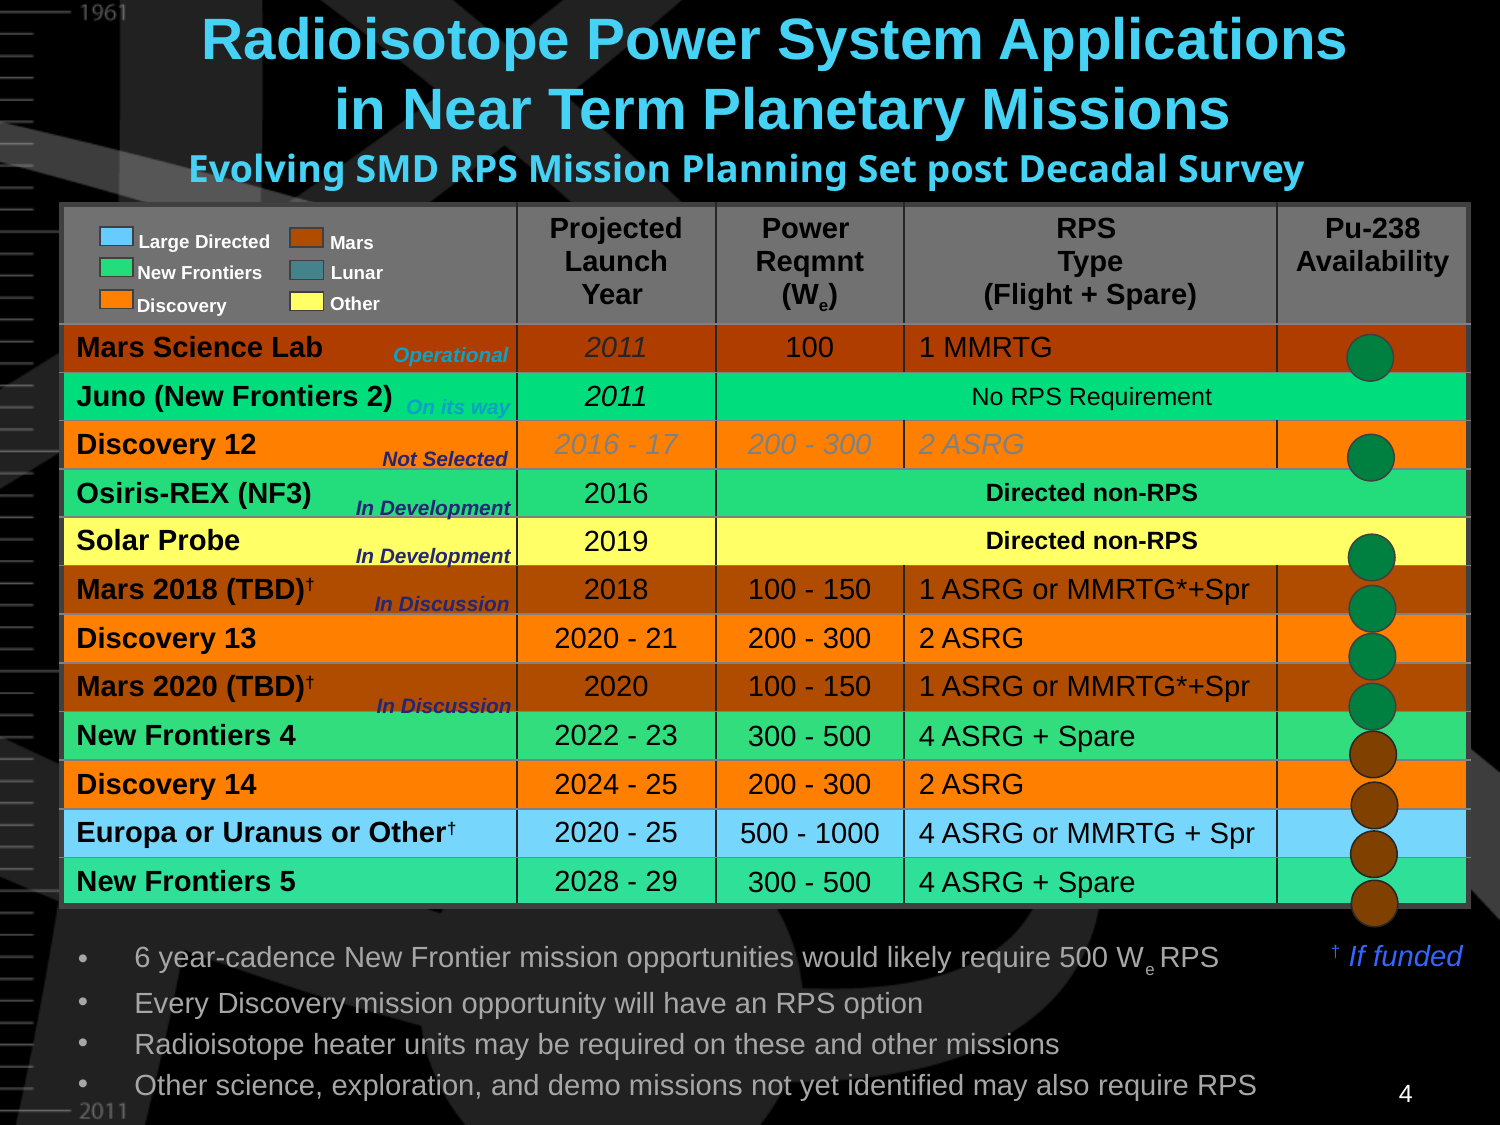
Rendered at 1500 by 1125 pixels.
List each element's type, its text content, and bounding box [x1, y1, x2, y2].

table_cell 2016 - 17 [518, 421, 715, 468]
table_cell 300 - 500 [717, 712, 903, 759]
table_cell Solar Probe [64, 518, 516, 565]
table_cell Discovery 13 [64, 615, 516, 662]
table_cell 100 - 150 [717, 566, 903, 613]
table_header Pu-238 Availability [1278, 207, 1466, 323]
title Radioisotope Power System Applications in Near Term Planetary Missions [50, 20, 1500, 122]
text_box [1349, 683, 1396, 730]
table_header Power Reqmnt (We) [717, 207, 903, 323]
table_cell No RPS Requirement [717, 373, 1466, 420]
table_cell [1278, 421, 1466, 468]
table_header [64, 207, 516, 323]
table_cell 2022 - 23 [518, 712, 715, 759]
text_box In Discussion [359, 583, 525, 623]
table_header Projected Launch Year [518, 207, 715, 323]
table_cell [1278, 664, 1466, 711]
text_box [1350, 830, 1398, 878]
table_cell [1278, 761, 1466, 808]
table_cell Osiris-REX (NF3) [64, 470, 516, 516]
table_cell 1 ASRG or MMRTG*+Spr [905, 566, 1276, 613]
text_box † If funded [1315, 930, 1478, 980]
table_cell Mars 2018 (TBD)† [64, 566, 516, 613]
table_cell [1373, 615, 1466, 662]
table_cell 1 MMRTG [905, 325, 1276, 372]
table_cell 2011 [518, 373, 715, 420]
table_header RPS Type (Flight + Spare) [905, 207, 1276, 323]
table_cell [1278, 325, 1466, 372]
table_cell Mars 2020 (TBD)† [64, 664, 516, 711]
text_box [1347, 434, 1395, 481]
table_cell [1278, 712, 1466, 759]
table_cell 2 ASRG [905, 615, 1276, 662]
table_cell Europa or Uranus or Other† [64, 810, 516, 857]
text_box In Development [341, 535, 526, 575]
text_box [1351, 782, 1398, 829]
table_cell [1278, 615, 1372, 662]
text_box [1349, 633, 1396, 680]
table_cell [1278, 810, 1466, 857]
table_cell 4 ASRG or MMRTG + Spr [905, 810, 1276, 857]
table_cell Mars Science Lab [64, 325, 516, 372]
table_cell 2016 [518, 470, 715, 516]
text_box [1349, 585, 1396, 633]
list 6 year-cadence New Frontier mission opportunities would likely require 500 We RPS Every Discovery mission opportunity will have an RPS option Radioisotope heater units may be required on these and other missions Other science, exploration, and demo missions not yet identified may also require RPS [63, 931, 1488, 1108]
table_cell 2018 [518, 566, 715, 613]
table_cell Directed non-RPS [717, 518, 1466, 565]
table_cell Juno (New Frontiers 2) [64, 373, 516, 420]
table_cell 2019 [518, 518, 715, 565]
text_box In Development [341, 487, 526, 528]
table_cell 2020 - 21 [518, 615, 715, 662]
table_cell Discovery 14 [64, 761, 516, 808]
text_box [99, 222, 402, 324]
table_cell 2 ASRG [905, 761, 1276, 808]
table_cell 100 - 150 [717, 664, 903, 711]
text_box In Discussion [361, 685, 527, 725]
table_cell 300 - 500 [717, 858, 903, 903]
table_cell 500 - 1000 [717, 810, 903, 857]
table_cell [1278, 858, 1466, 903]
table_cell 2028 - 29 [518, 858, 715, 903]
table_cell [1278, 566, 1466, 613]
table_cell 2020 [518, 664, 715, 711]
table_cell 200 - 300 [717, 615, 903, 662]
table_cell New Frontiers 5 [64, 858, 516, 903]
table_cell Directed non-RPS [717, 470, 1466, 516]
table_cell 4 ASRG + Spare [905, 858, 1276, 903]
table_cell 100 [717, 325, 903, 372]
text_box [1349, 731, 1397, 778]
table_cell New Frontiers 4 [64, 712, 516, 759]
text_box [1348, 534, 1396, 581]
table_cell 200 - 300 [717, 421, 903, 468]
table_cell 200 - 300 [717, 761, 903, 808]
table_cell 2 ASRG [905, 421, 1276, 468]
picture [0, 0, 1500, 1125]
table_cell 1 ASRG or MMRTG*+Spr [905, 664, 1276, 711]
table_cell 4 ASRG + Spare [905, 712, 1276, 759]
table_cell Discovery 12 [64, 421, 516, 468]
text_box [1351, 880, 1398, 927]
table_cell 2024 - 25 [518, 761, 715, 808]
text_box [1346, 334, 1394, 382]
text_box Not Selected [367, 438, 523, 478]
text_box On its way [391, 386, 526, 427]
table_cell 2011 [518, 325, 715, 372]
text_box Evolving SMD RPS Mission Planning Set post Decadal Survey [173, 137, 1321, 198]
text_box Operational [378, 334, 524, 375]
table_cell 2020 - 25 [518, 810, 715, 857]
